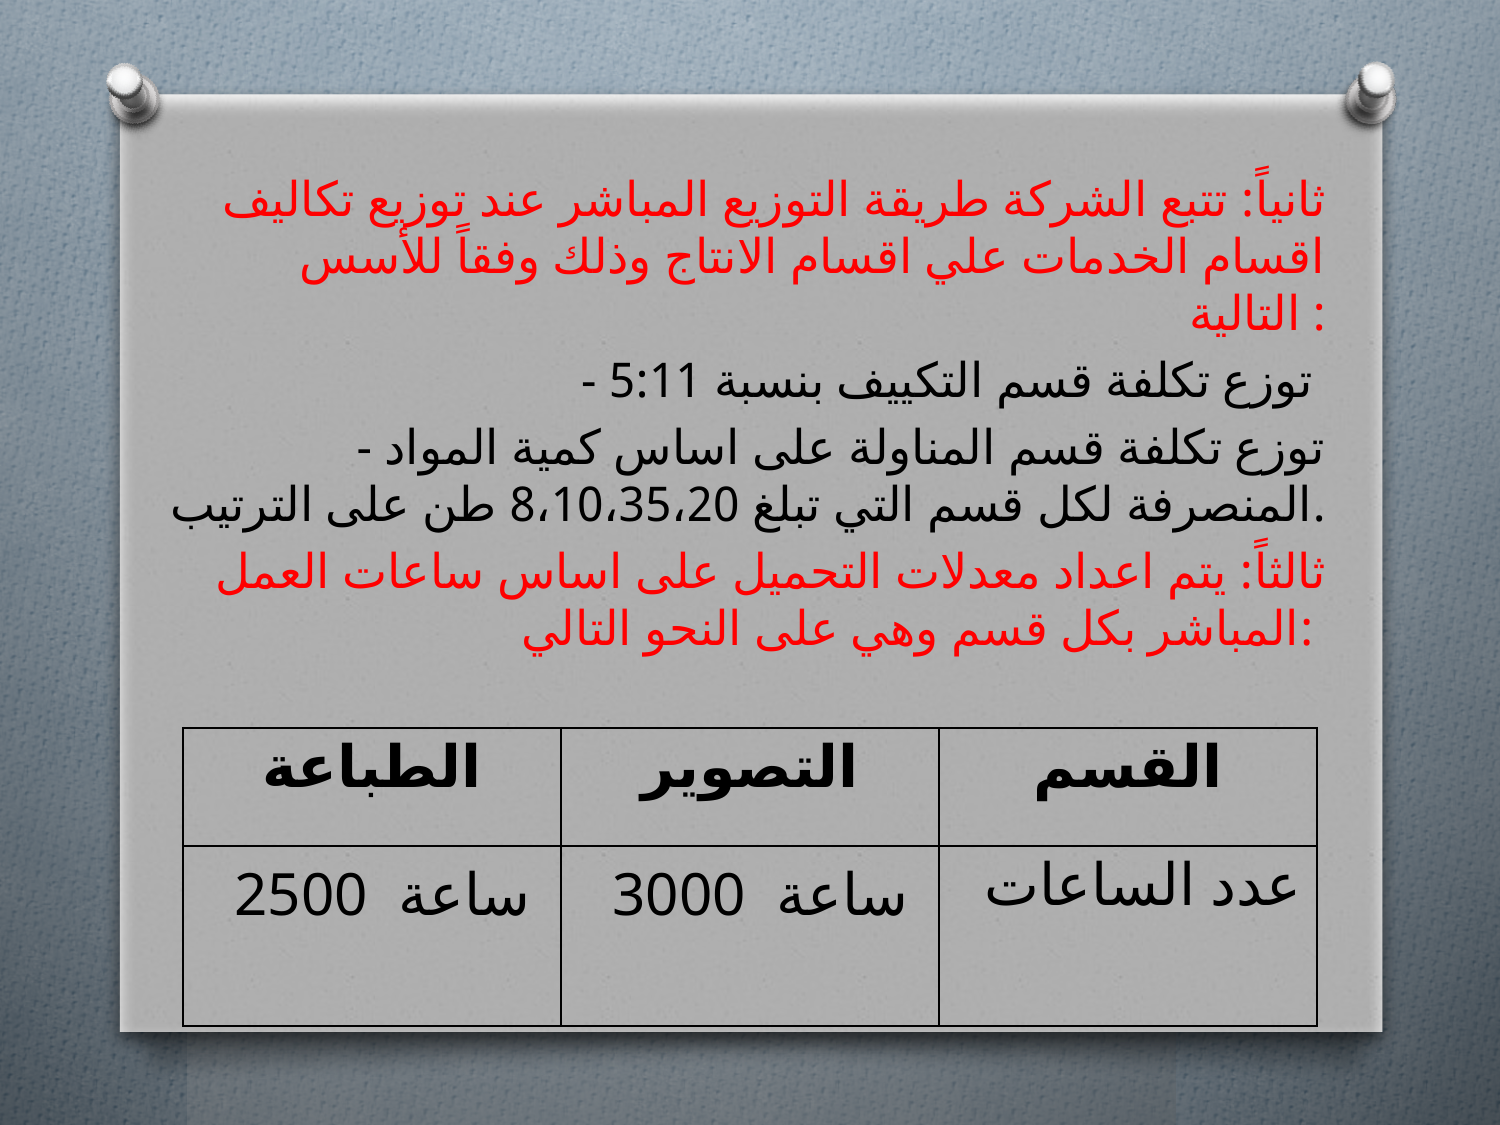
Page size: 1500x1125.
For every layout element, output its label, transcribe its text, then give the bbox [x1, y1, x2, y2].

table_header القسم [940, 729, 1316, 845]
picture [75, 29, 198, 153]
table_header التصوير [562, 729, 938, 845]
table_cell 3000 ساعة [562, 847, 938, 1025]
table_header الطباعة [184, 729, 560, 845]
picture [1317, 35, 1439, 156]
list ثانياً: تتبع الشركة طريقة التوزيع المباشر عند توزيع تكاليف اقسام الخدمات علي اقسام الانتاج وذلك وفقاً للأسس التالية : - توزع تكلفة قسم التكييف بنسبة 5:11 - توزع تكلفة قسم المناولة على اساس كمية المواد المنصرفة لكل قسم التي تبلغ 8،10،35،20 طن على الترتيب. ثالثاً: يتم اعداد معدلات التحميل على اساس ساعات العمل المباشر بكل قسم وهي على النحو التالي: [147, 160, 1341, 716]
table_cell عدد الساعات [940, 847, 1316, 1025]
table_cell 2500 ساعة [184, 847, 560, 1025]
